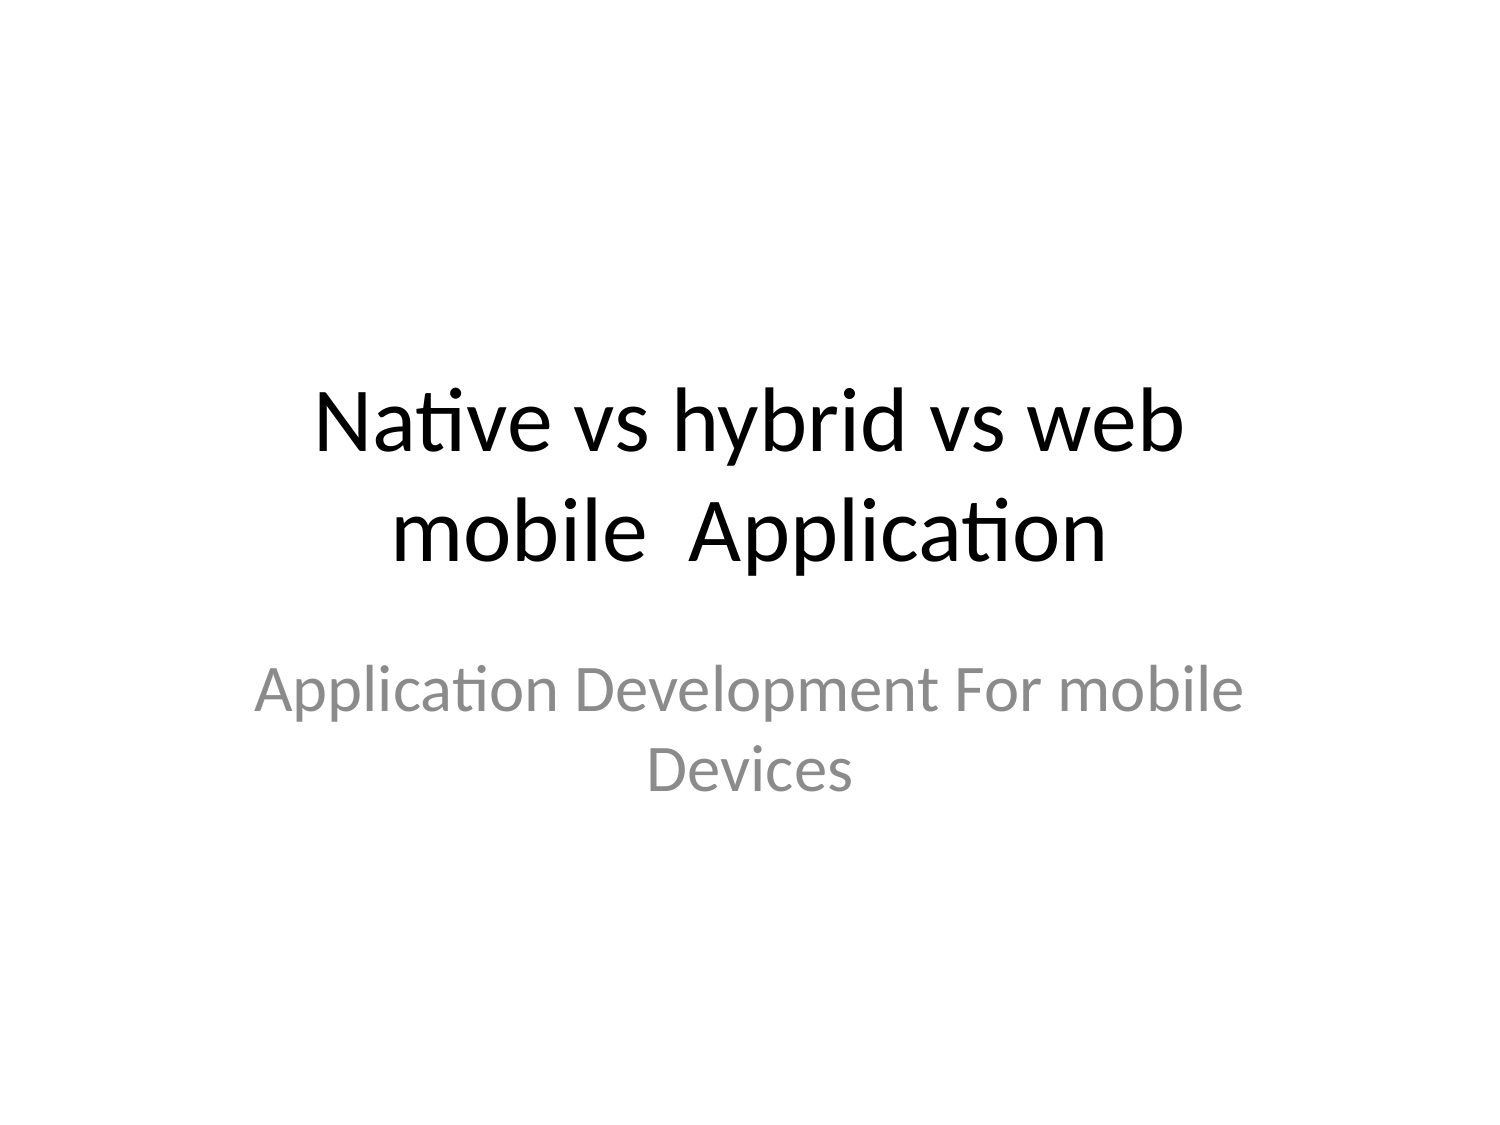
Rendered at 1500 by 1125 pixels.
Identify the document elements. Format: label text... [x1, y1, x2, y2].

subtitle Application Development For mobile Devices [225, 637, 1275, 925]
title Native vs hybrid vs web mobile Application [112, 349, 1388, 591]
